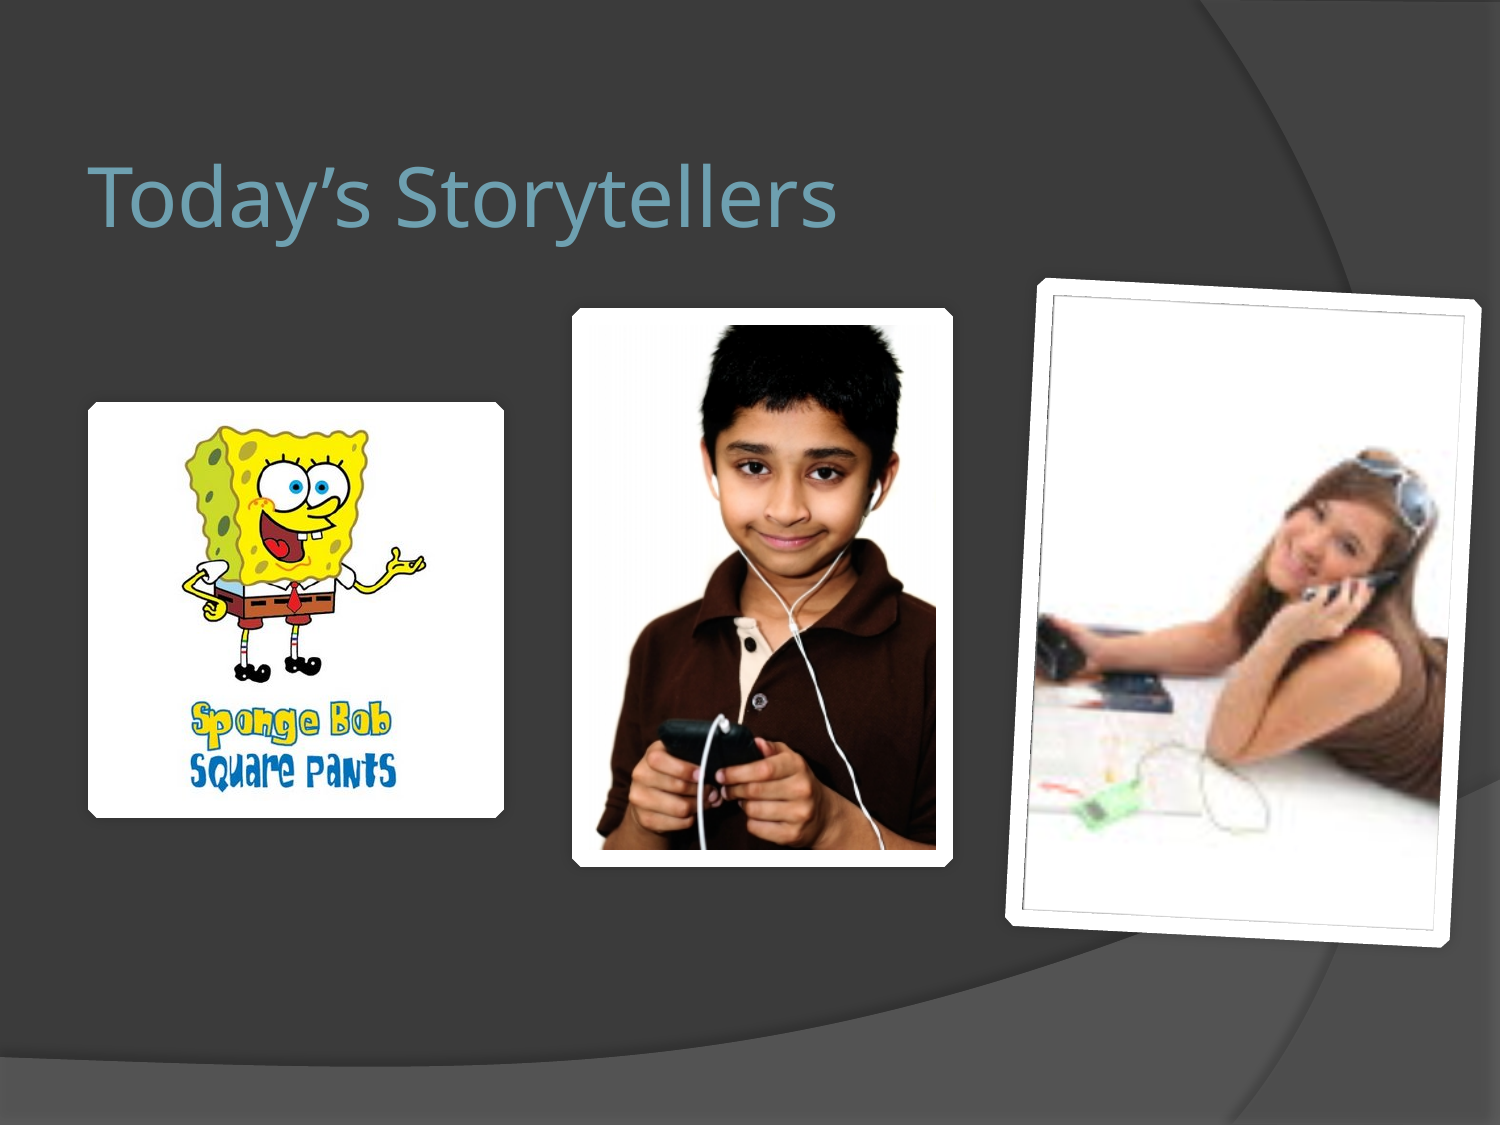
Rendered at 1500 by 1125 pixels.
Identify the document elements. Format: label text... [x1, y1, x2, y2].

title Today’s Storytellers [79, 99, 1355, 288]
picture [104, 418, 488, 802]
picture [1459, 317, 1464, 395]
picture [1037, 304, 1450, 921]
picture [588, 324, 937, 851]
picture [1025, 836, 1029, 909]
